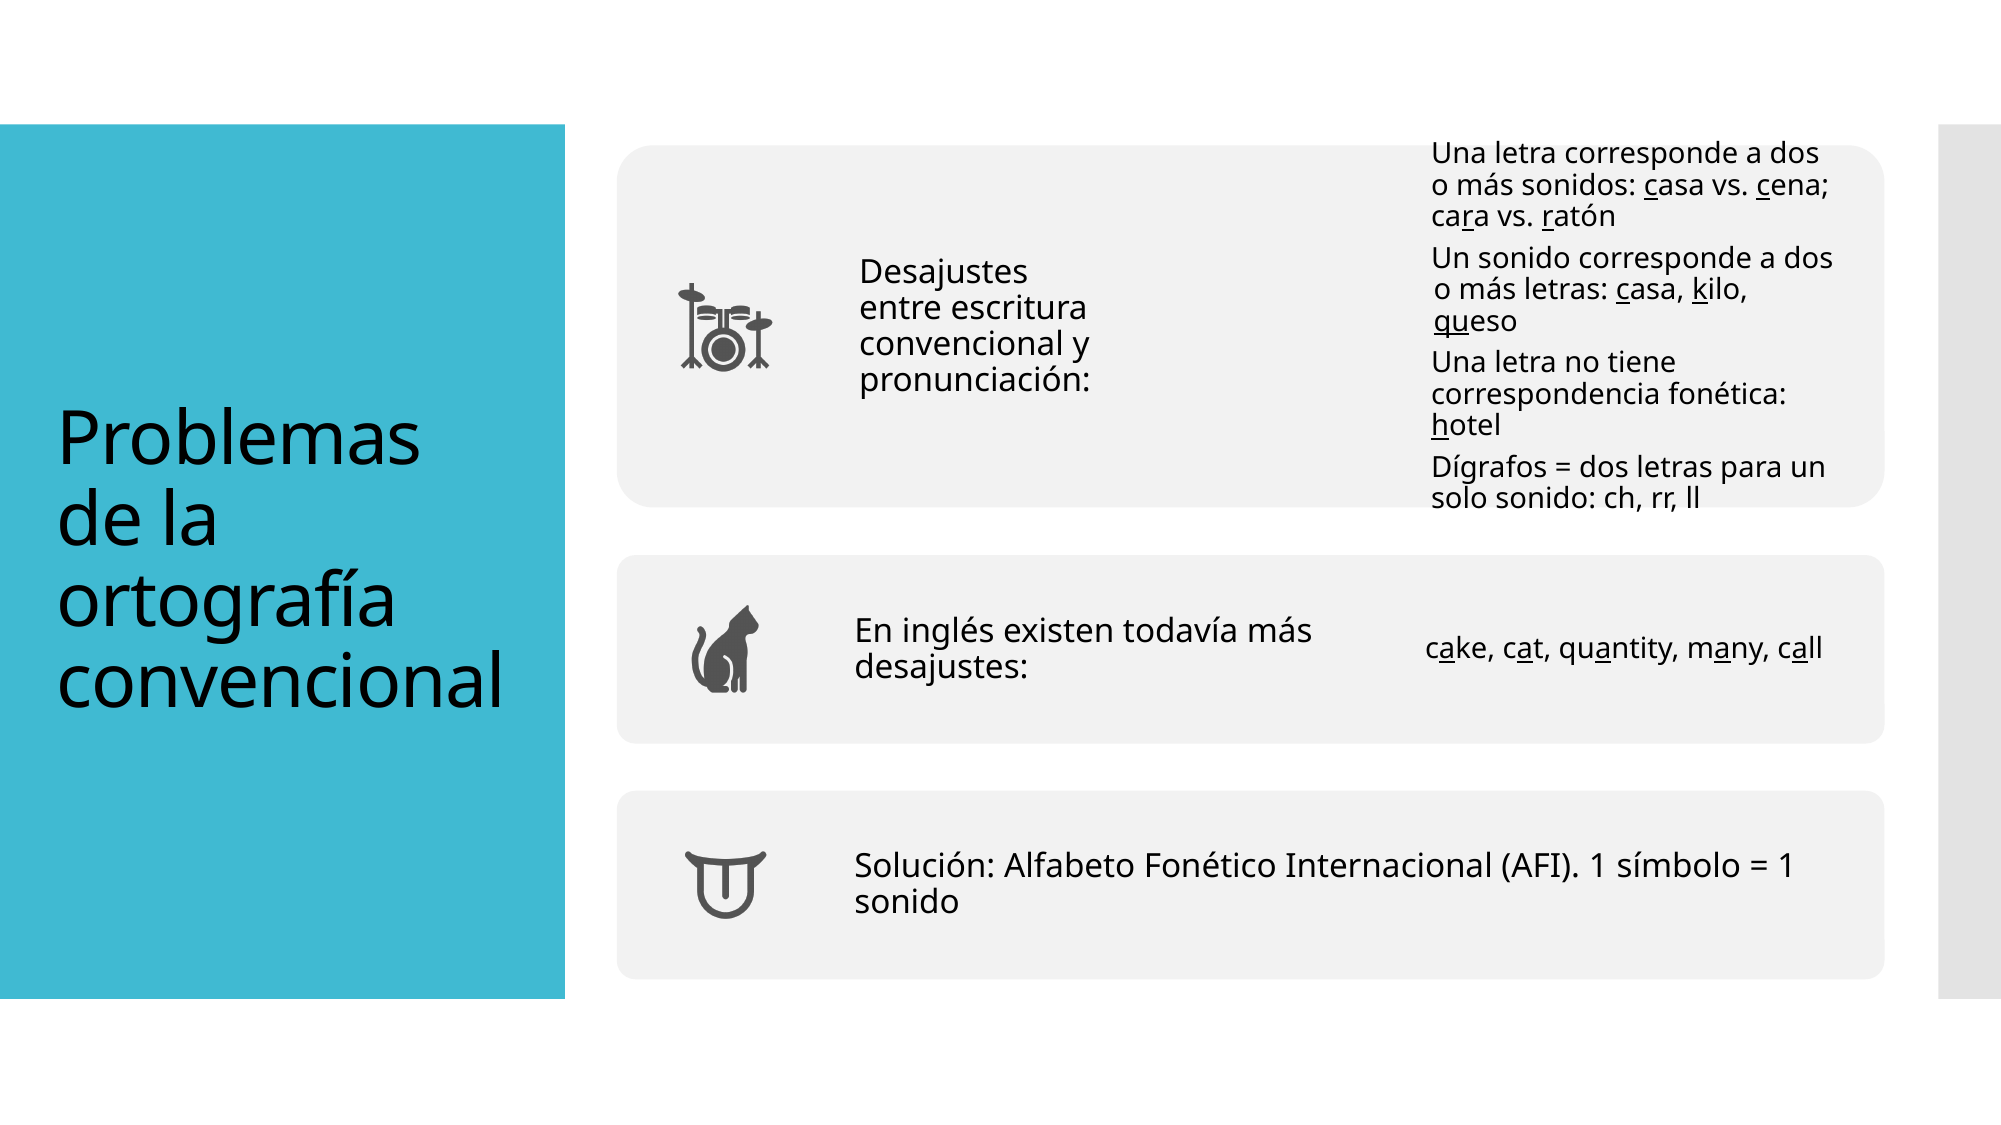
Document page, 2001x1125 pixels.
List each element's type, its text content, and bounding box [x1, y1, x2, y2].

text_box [616, 145, 1885, 980]
title Problemas de la ortografía convencional [41, 184, 525, 940]
